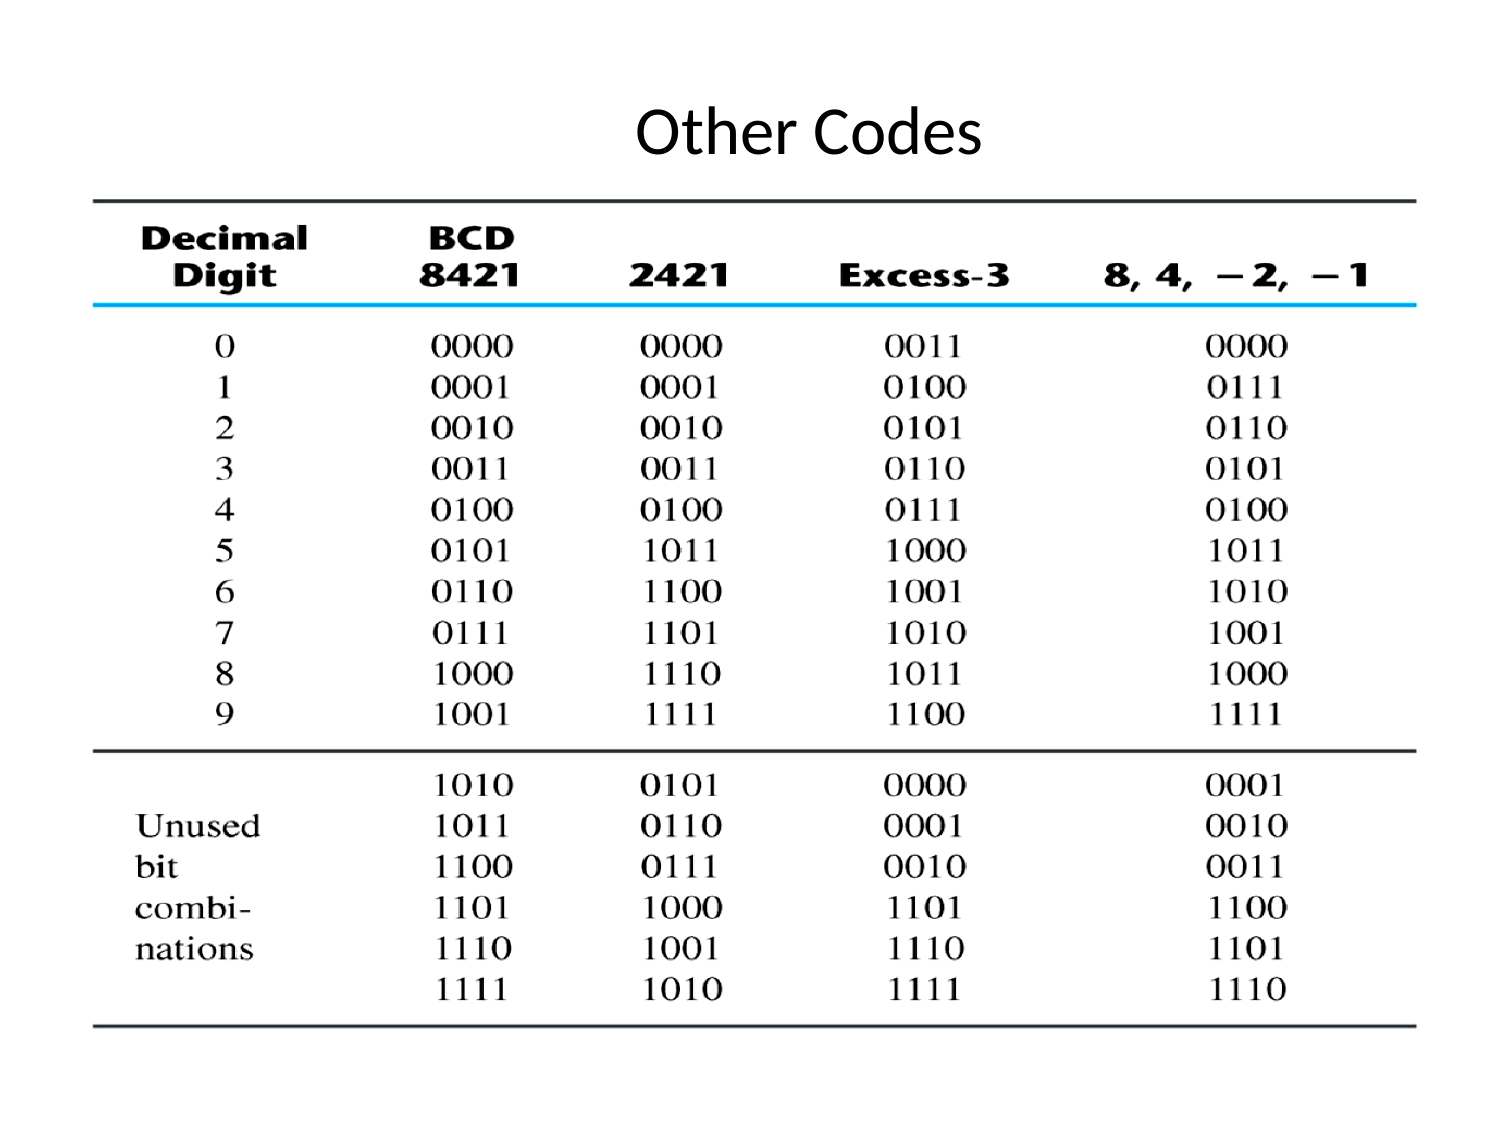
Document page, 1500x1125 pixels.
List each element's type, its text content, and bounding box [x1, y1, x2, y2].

title Other Codes [560, 78, 1059, 176]
picture [88, 196, 1424, 1036]
